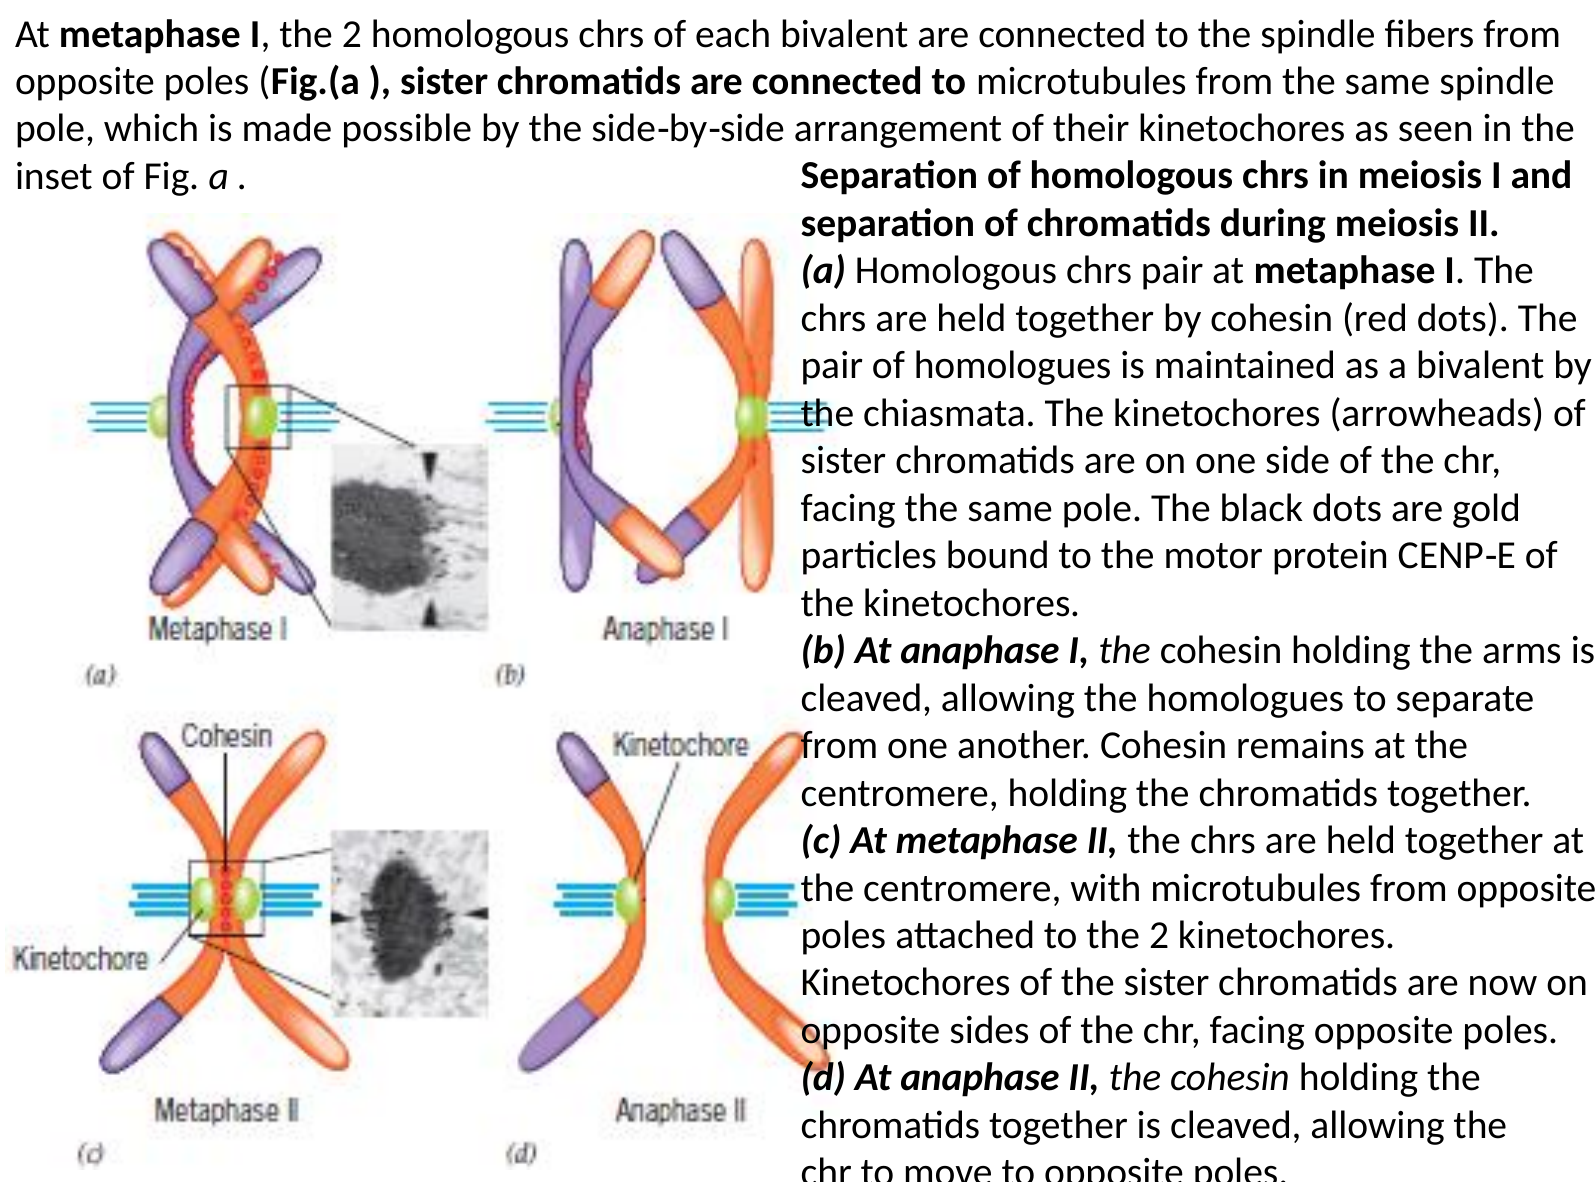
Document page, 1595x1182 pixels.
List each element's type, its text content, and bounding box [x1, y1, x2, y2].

text_box At metaphase I, the 2 homologous chrs of each bivalent are connected to the spindle fibers from opposite poles (Fig.(a ), sister chromatids are connected to microtubules from the same spindle pole, which is made possible by the side‐by‐side arrangement of their kinetochores as seen in the inset of Fig. a . [0, 0, 1595, 205]
text_box Separation of homologous chrs in meiosis I and separation of chromatids during meiosis II. (a) Homologous chrs pair at metaphase I. The chrs are held together by cohesin (red dots). The pair of homologues is maintained as a bivalent by the chiasmata. The kinetochores (arrowheads) of sister chromatids are on one side of the chr, facing the same pole. The black dots are gold particles bound to the motor protein CENP‐E of the kinetochores. (b) At anaphase I, the cohesin holding the arms is cleaved, allowing the homologues to separate from one another. Cohesin remains at the centromere, holding the chromatids together. (c) At metaphase II, the chrs are held together at the centromere, with microtubules from opposite poles attached to the 2 kinetochores. Kinetochores of the sister chromatids are now on opposite sides of the chr, facing opposite poles. (d) At anaphase II, the cohesin holding the chromatids together is cleaved, allowing the chr to move to opposite poles. [785, 141, 1595, 1182]
picture [5, 213, 840, 1170]
